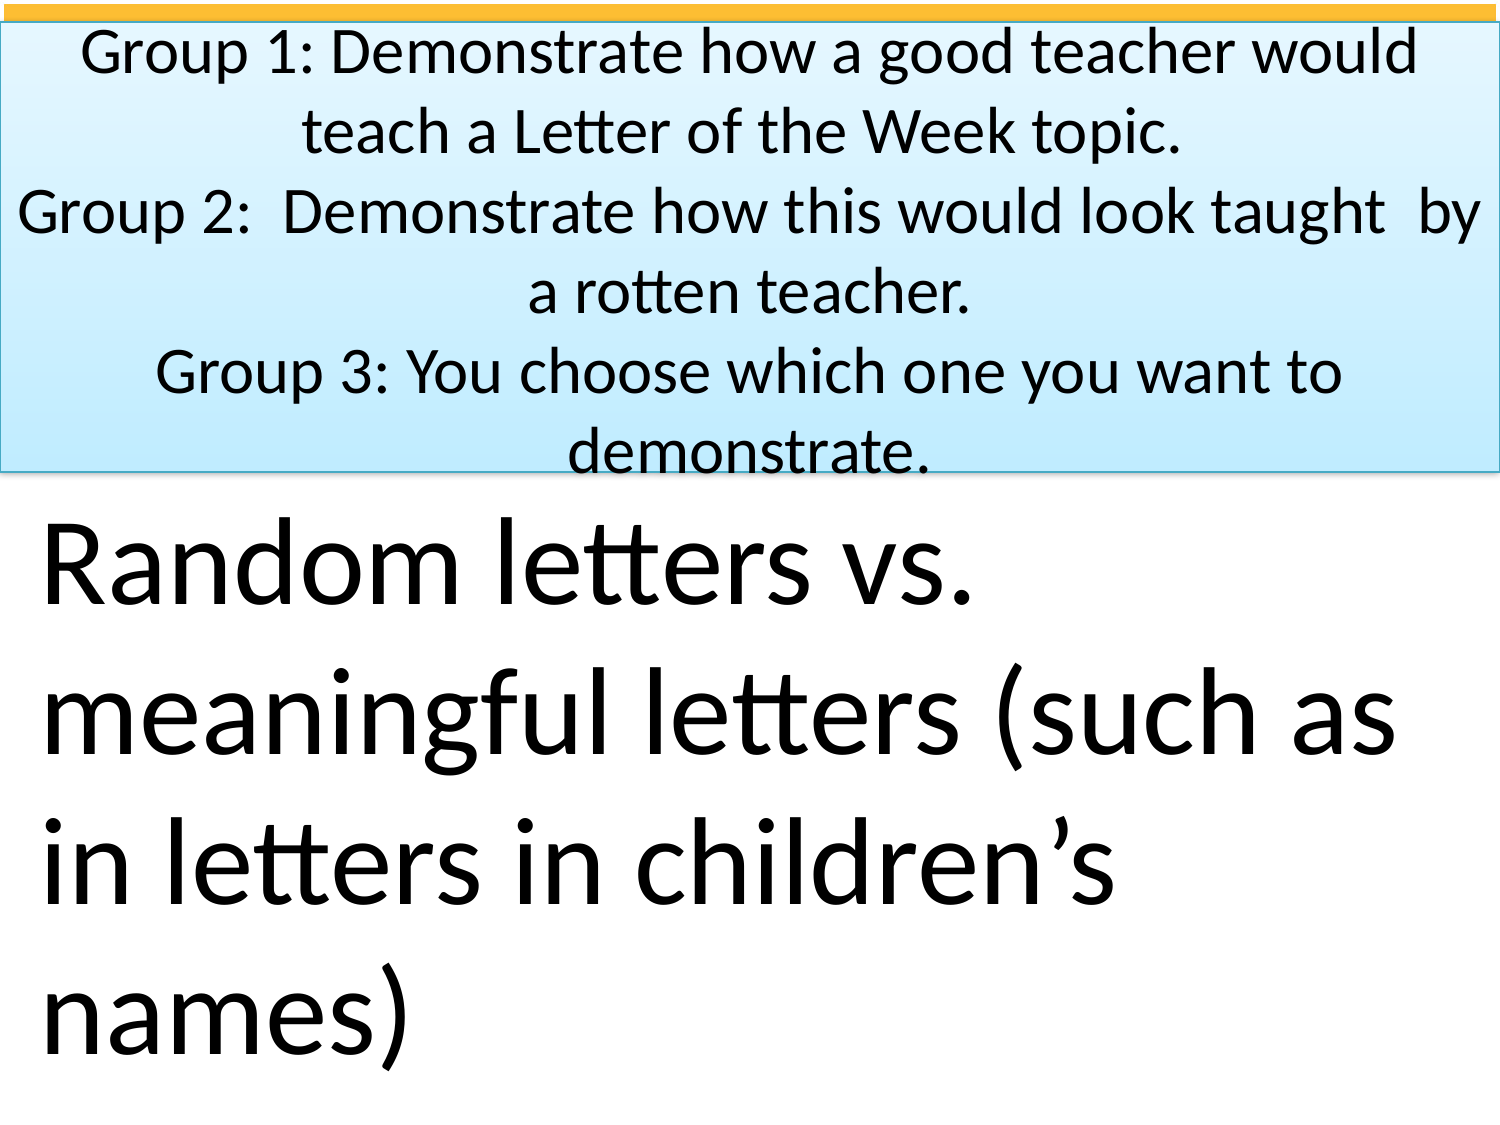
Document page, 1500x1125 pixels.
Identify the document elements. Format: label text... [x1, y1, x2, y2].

picture [0, 0, 1500, 21]
list Random letters vs. meaningful letters (such as in letters in children’s names) [24, 477, 1500, 1122]
picture [0, 473, 1500, 1125]
title Group 1: Demonstrate how a good teacher would teach a Letter of the Week topic. Group 2: Demonstrate how this would look taught by a rotten teacher. Group 3: You choose which one you want to demonstrate. [0, 21, 1500, 473]
